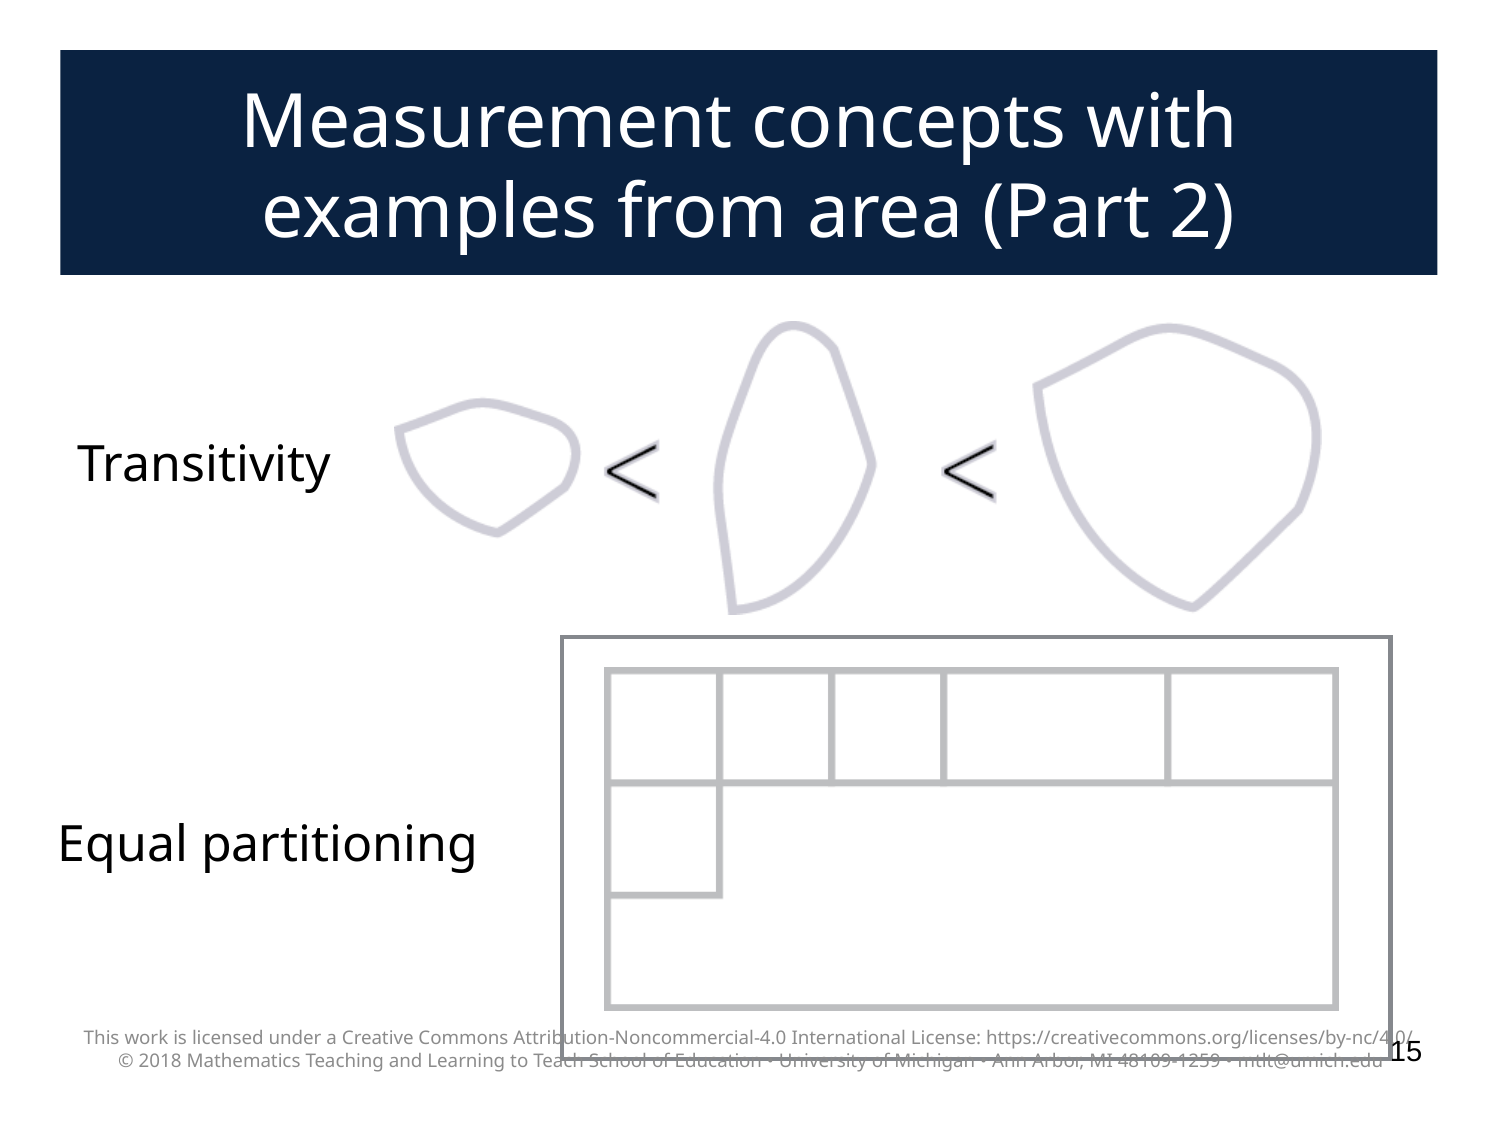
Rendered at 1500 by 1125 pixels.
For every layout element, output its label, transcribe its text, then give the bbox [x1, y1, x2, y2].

slide_number 15 [1337, 1024, 1438, 1088]
title Measurement concepts with examples from area (Part 2) [60, 50, 1438, 275]
text_box Transitivity [71, 365, 338, 497]
text_box [562, 637, 1391, 1009]
picture [394, 320, 1323, 616]
text_box Equal partitioning [51, 745, 498, 877]
footer This work is licensed under a Creative Commons Attribution-Noncommercial-4.0 International License: https://creativecommons.org/licenses/by-nc/4.0/ © 2018 Mathematics Teaching and Learning to Teach School of Education • University of Michigan • Ann Arbor, MI 48109-1259 • mtlt@umich.edu [62, 1009, 1438, 1088]
picture [604, 667, 1339, 1011]
